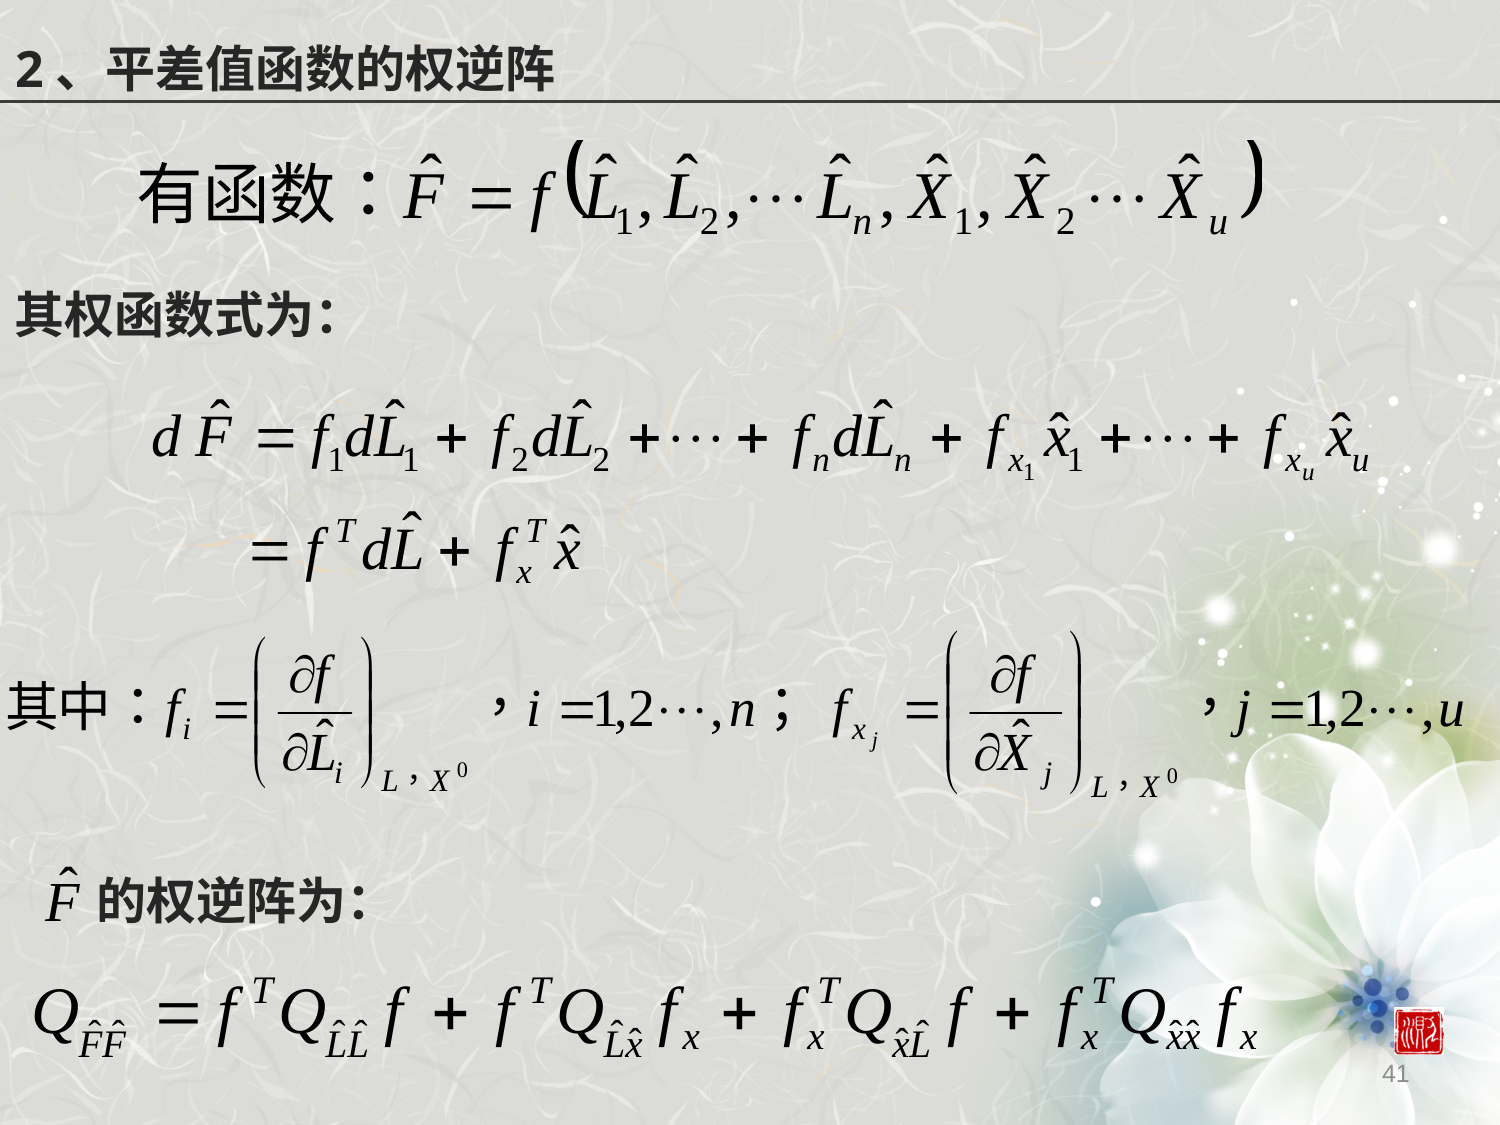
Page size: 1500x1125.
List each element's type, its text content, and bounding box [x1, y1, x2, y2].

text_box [128, 140, 1262, 252]
list 2、平差值函数的权逆阵 [0, 0, 1500, 1125]
slide_number 41 [1074, 1042, 1425, 1103]
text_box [0, 618, 1478, 812]
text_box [23, 960, 1273, 1073]
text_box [81, 386, 1384, 597]
text_box 的权逆阵为： [81, 843, 832, 937]
picture [1394, 1007, 1444, 1055]
text_box 其权函数式为： [0, 257, 692, 351]
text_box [34, 855, 97, 931]
